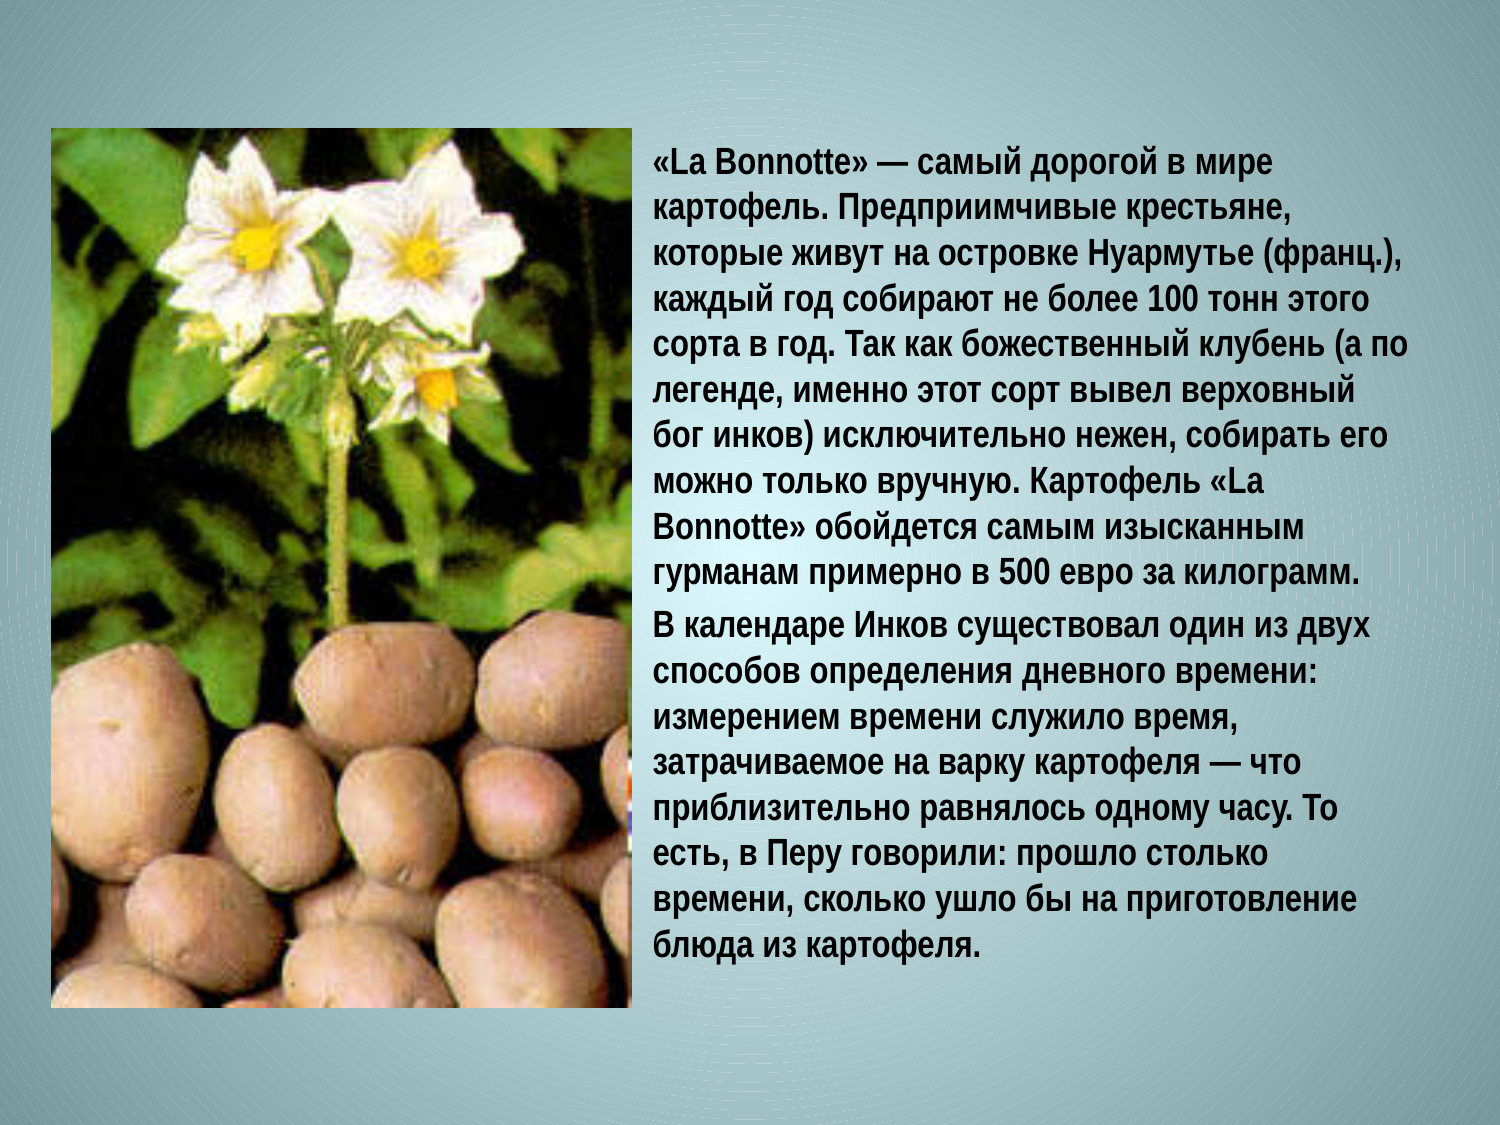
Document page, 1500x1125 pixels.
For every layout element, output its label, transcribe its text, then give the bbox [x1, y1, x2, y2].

picture [50, 128, 632, 1009]
list «La Bonnotte» — самый дорогой в мире картофель. Предприимчивые крестьяне, которые живут на островке Нуармутье (франц.), каждый год собирают не более 100 тонн этого сорта в год. Так как божественный клубень (а по легенде, именно этот сорт вывел верховный бог инков) исключительно нежен, собирать его можно только вручную. Картофель «La Bonnotte» обойдется самым изысканным гурманам примерно в 500 евро за килограмм. В календаре Инков существовал один из двух способов определения дневного времени: измерением времени служило время, затрачиваемое на варку картофеля — что приблизительно равнялось одному часу. То есть, в Перу говорили: прошло столько времени, сколько ушло бы на приготовление блюда из картофеля. [632, 128, 1425, 1005]
